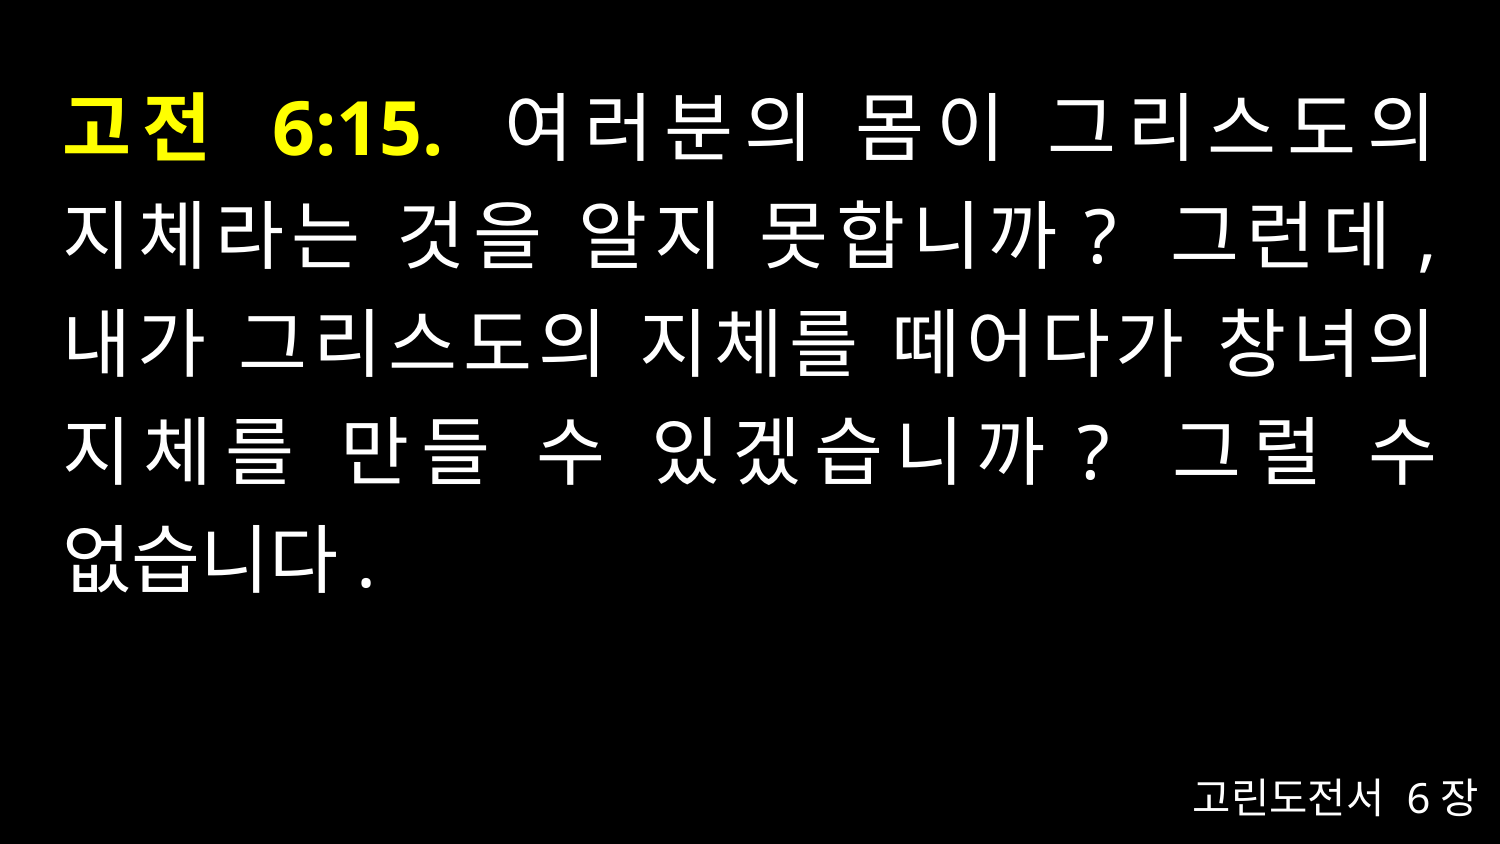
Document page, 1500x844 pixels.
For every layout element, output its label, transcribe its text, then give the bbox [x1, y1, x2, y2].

title 고전 6:15. 여러분의 몸이 그리스도의 지체라는 것을 알지 못합니까? 그런데, 내가 그리스도의 지체를 떼어다가 창녀의 지체를 만들 수 있겠습니까? 그럴 수 없습니다. [0, 0, 1500, 844]
subtitle 고린도전서 6장 [916, 770, 1500, 844]
